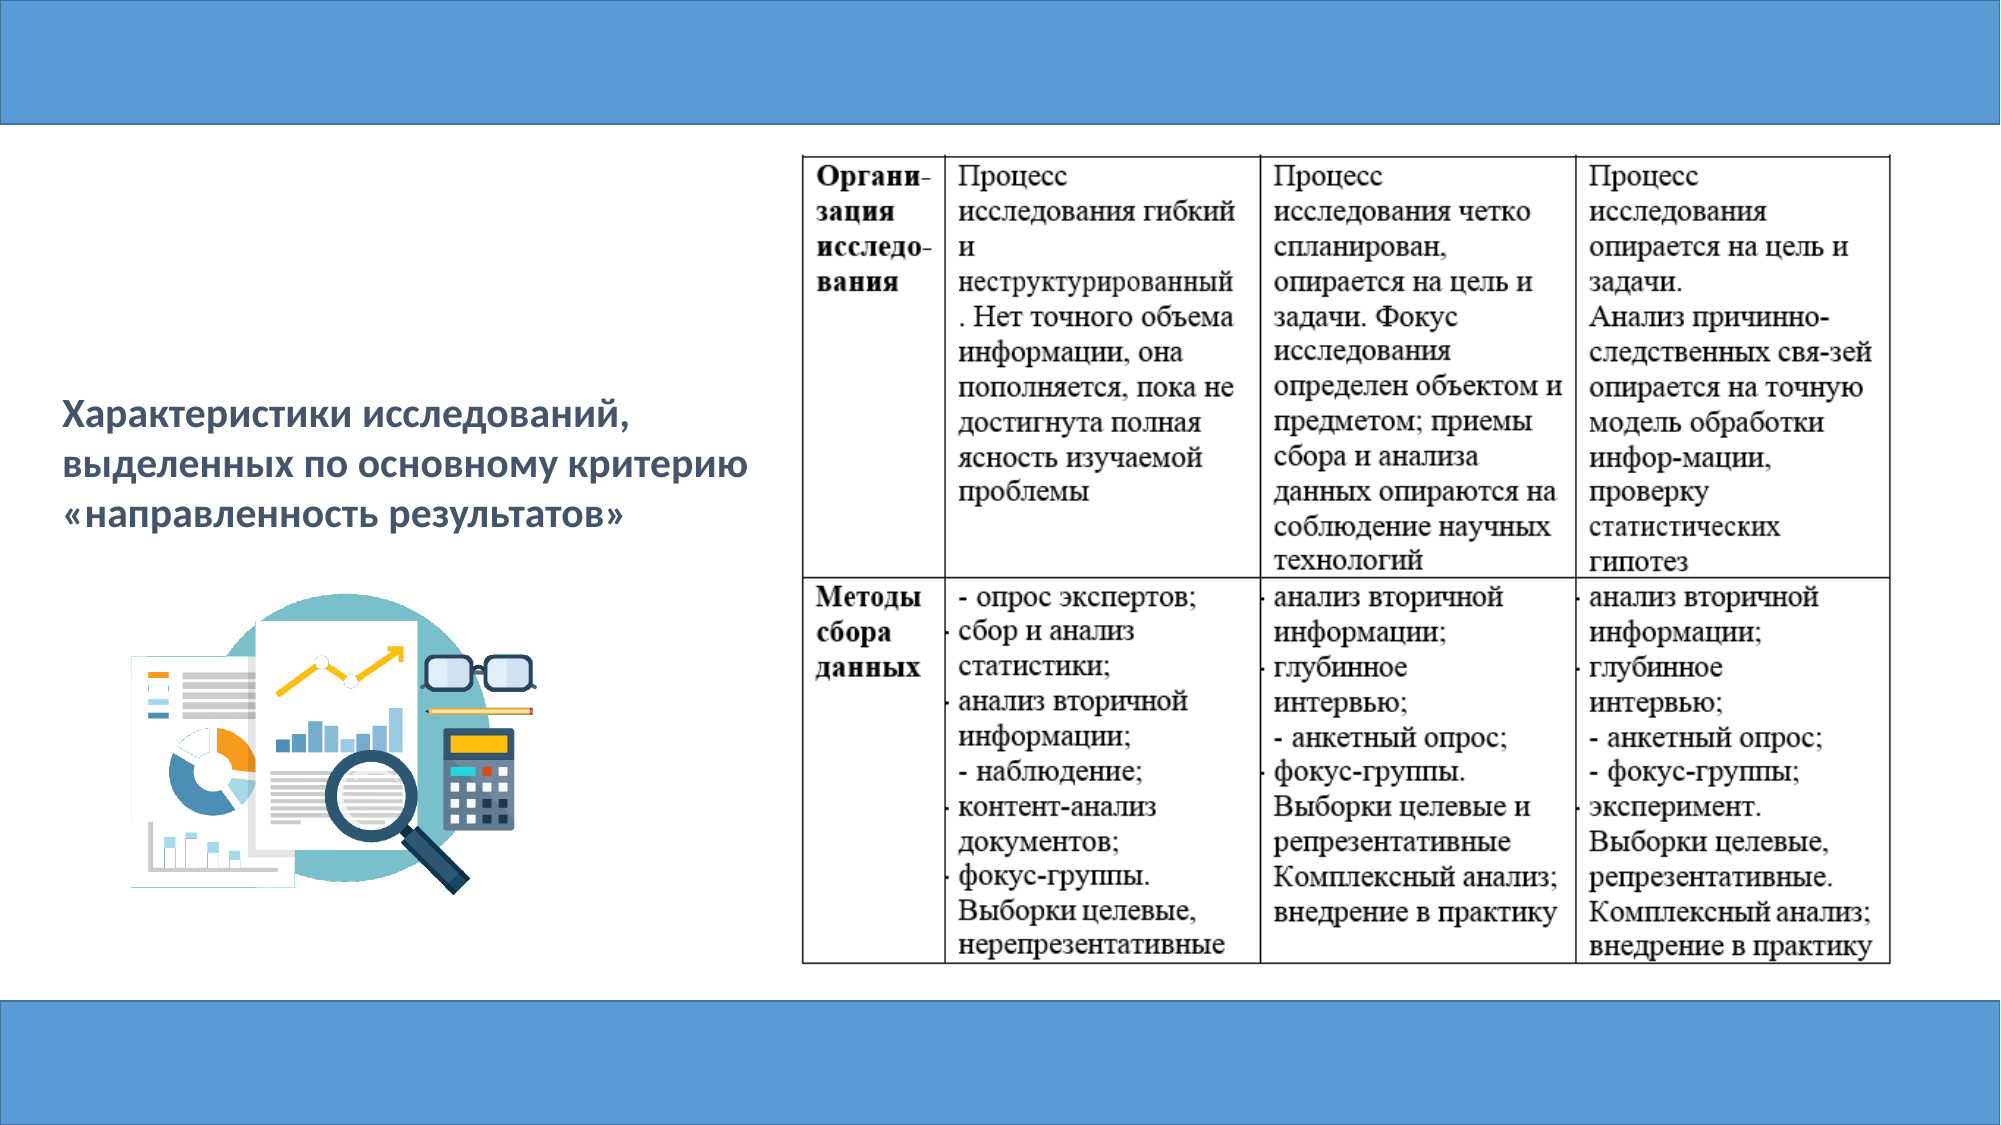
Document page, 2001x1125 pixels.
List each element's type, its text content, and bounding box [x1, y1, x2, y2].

picture [792, 152, 1907, 973]
text_box Характеристики исследований, выделенных по основному критерию «направленность результатов» [47, 377, 792, 543]
text_box [0, 0, 2000, 125]
text_box [0, 1000, 2000, 1125]
picture [112, 580, 552, 914]
